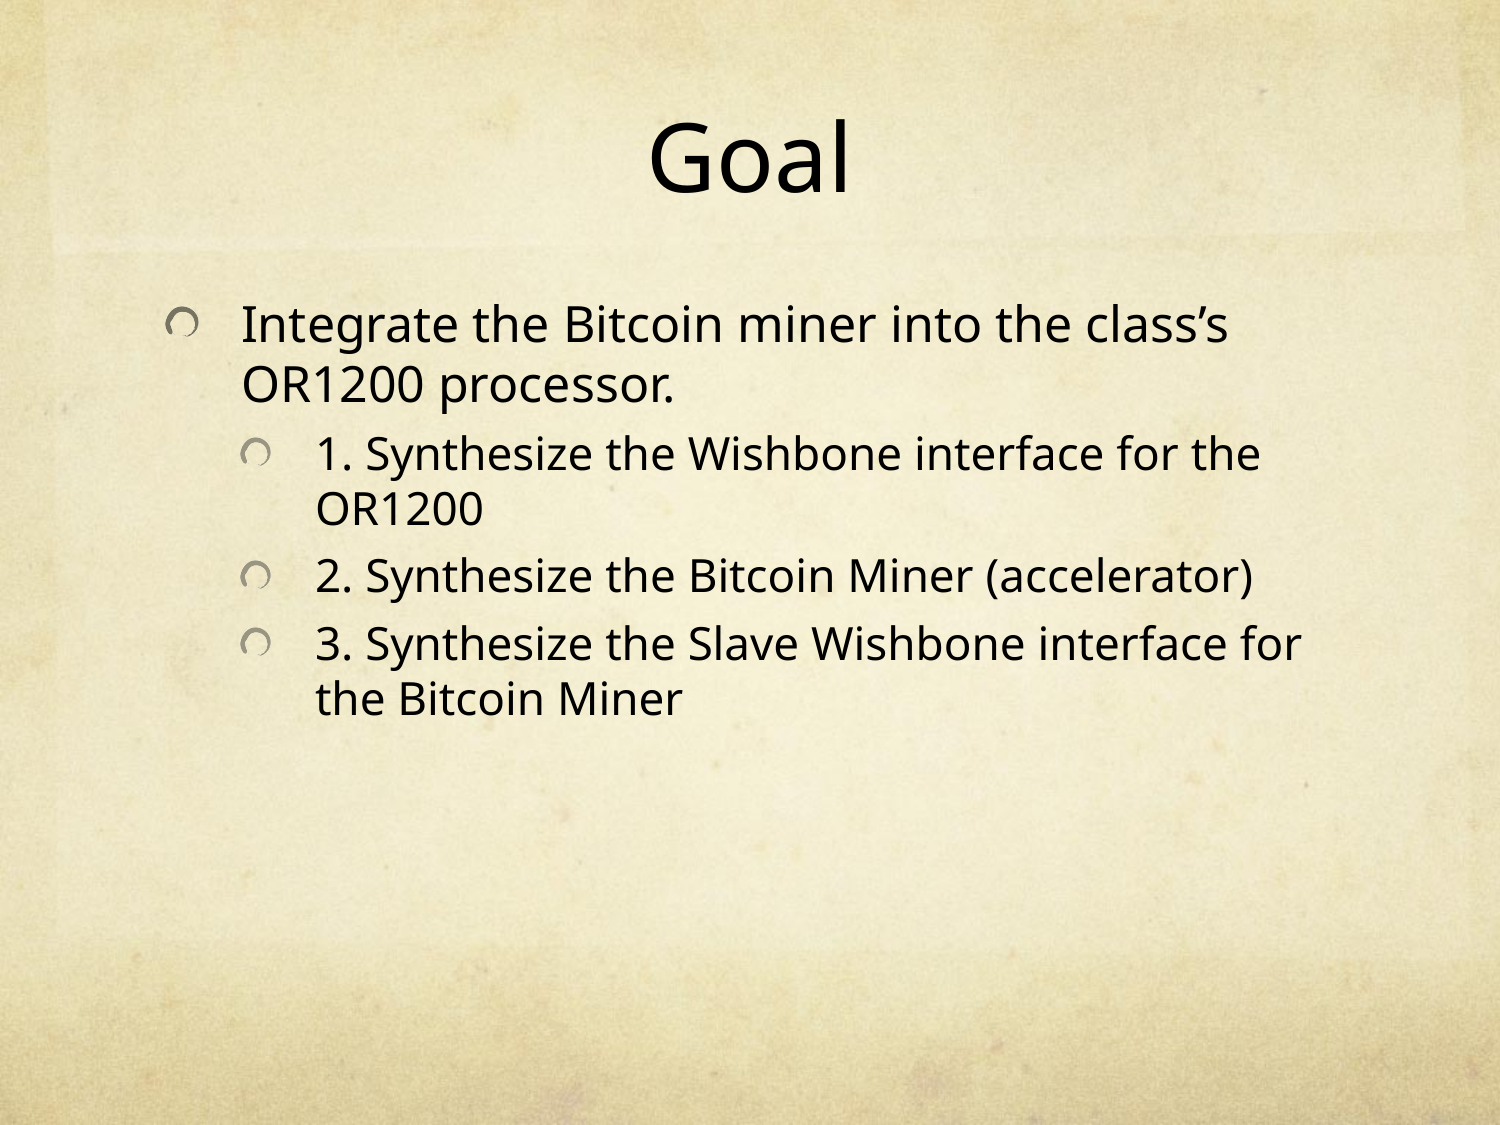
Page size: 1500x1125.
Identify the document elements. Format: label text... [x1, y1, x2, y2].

list Integrate the Bitcoin miner into the class’s OR1200 processor. 1. Synthesize the Wishbone interface for the OR1200 2. Synthesize the Bitcoin Miner (accelerator) 3. Synthesize the Slave Wishbone interface for the Bitcoin Miner [150, 284, 1350, 950]
picture [0, 0, 1500, 1125]
title Goal [150, 82, 1350, 225]
